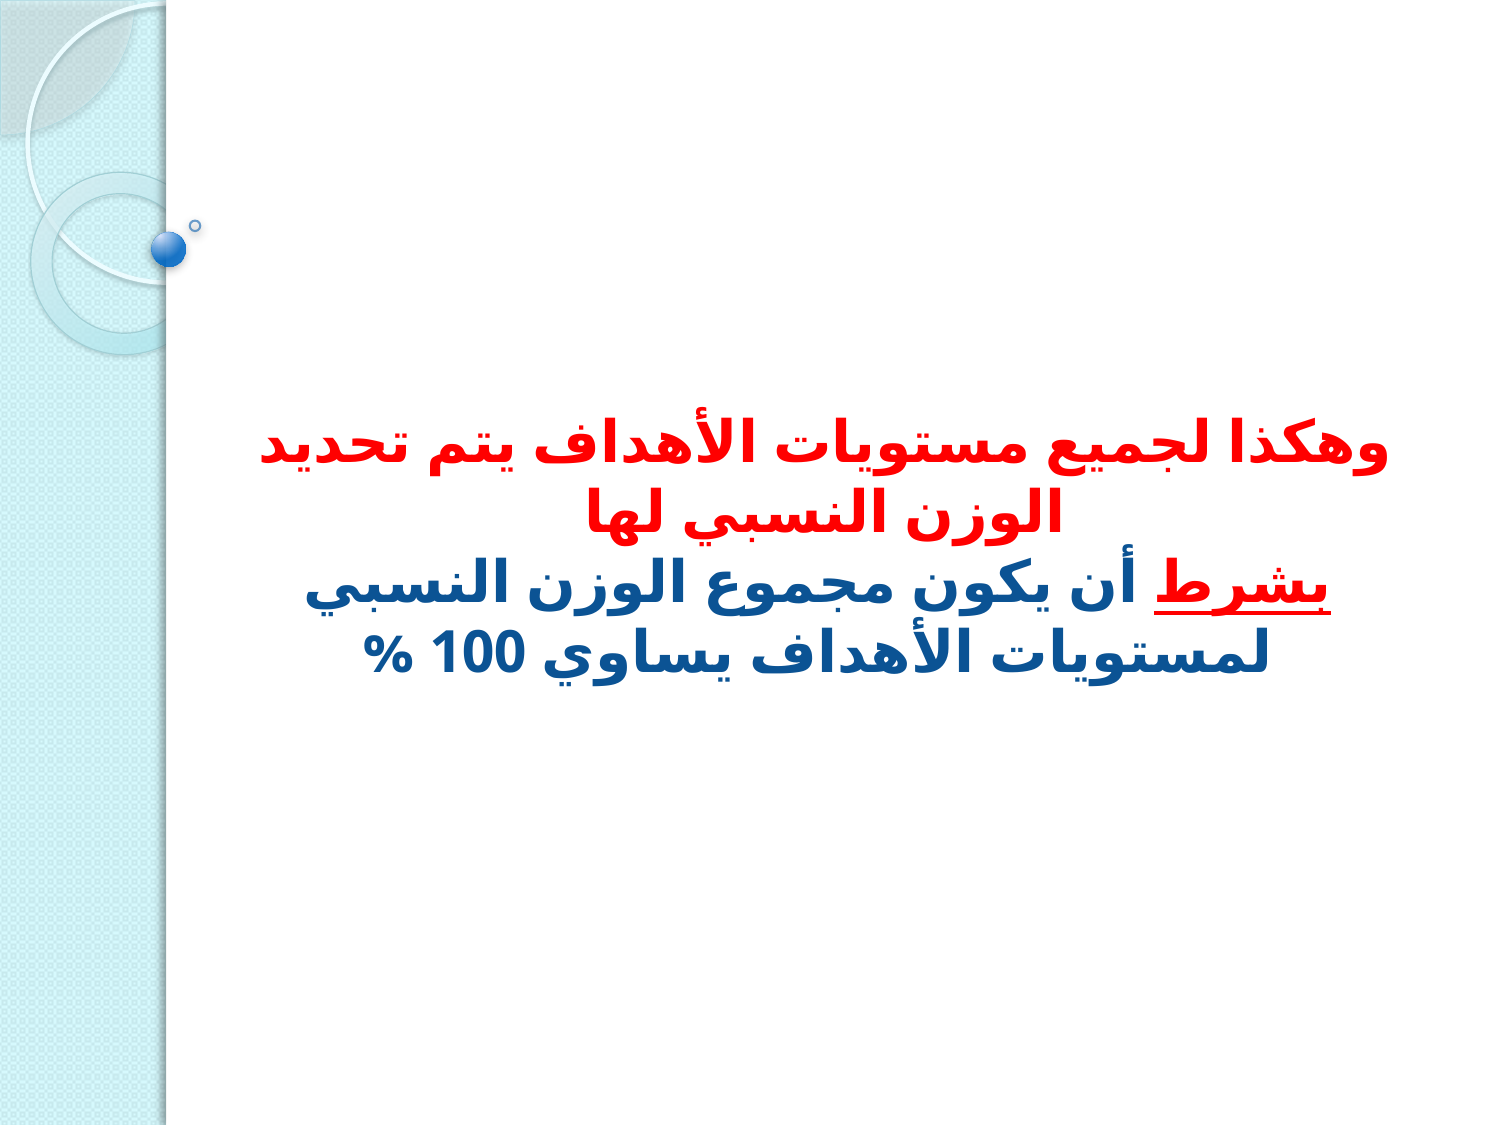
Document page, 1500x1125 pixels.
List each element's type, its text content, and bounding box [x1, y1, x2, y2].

text_box وهكذا لجميع مستويات الأهداف يتم تحديد الوزن النسبي لها بشرط أن يكون مجموع الوزن النسبي لمستويات الأهداف يساوي 100 % [171, 397, 1464, 692]
